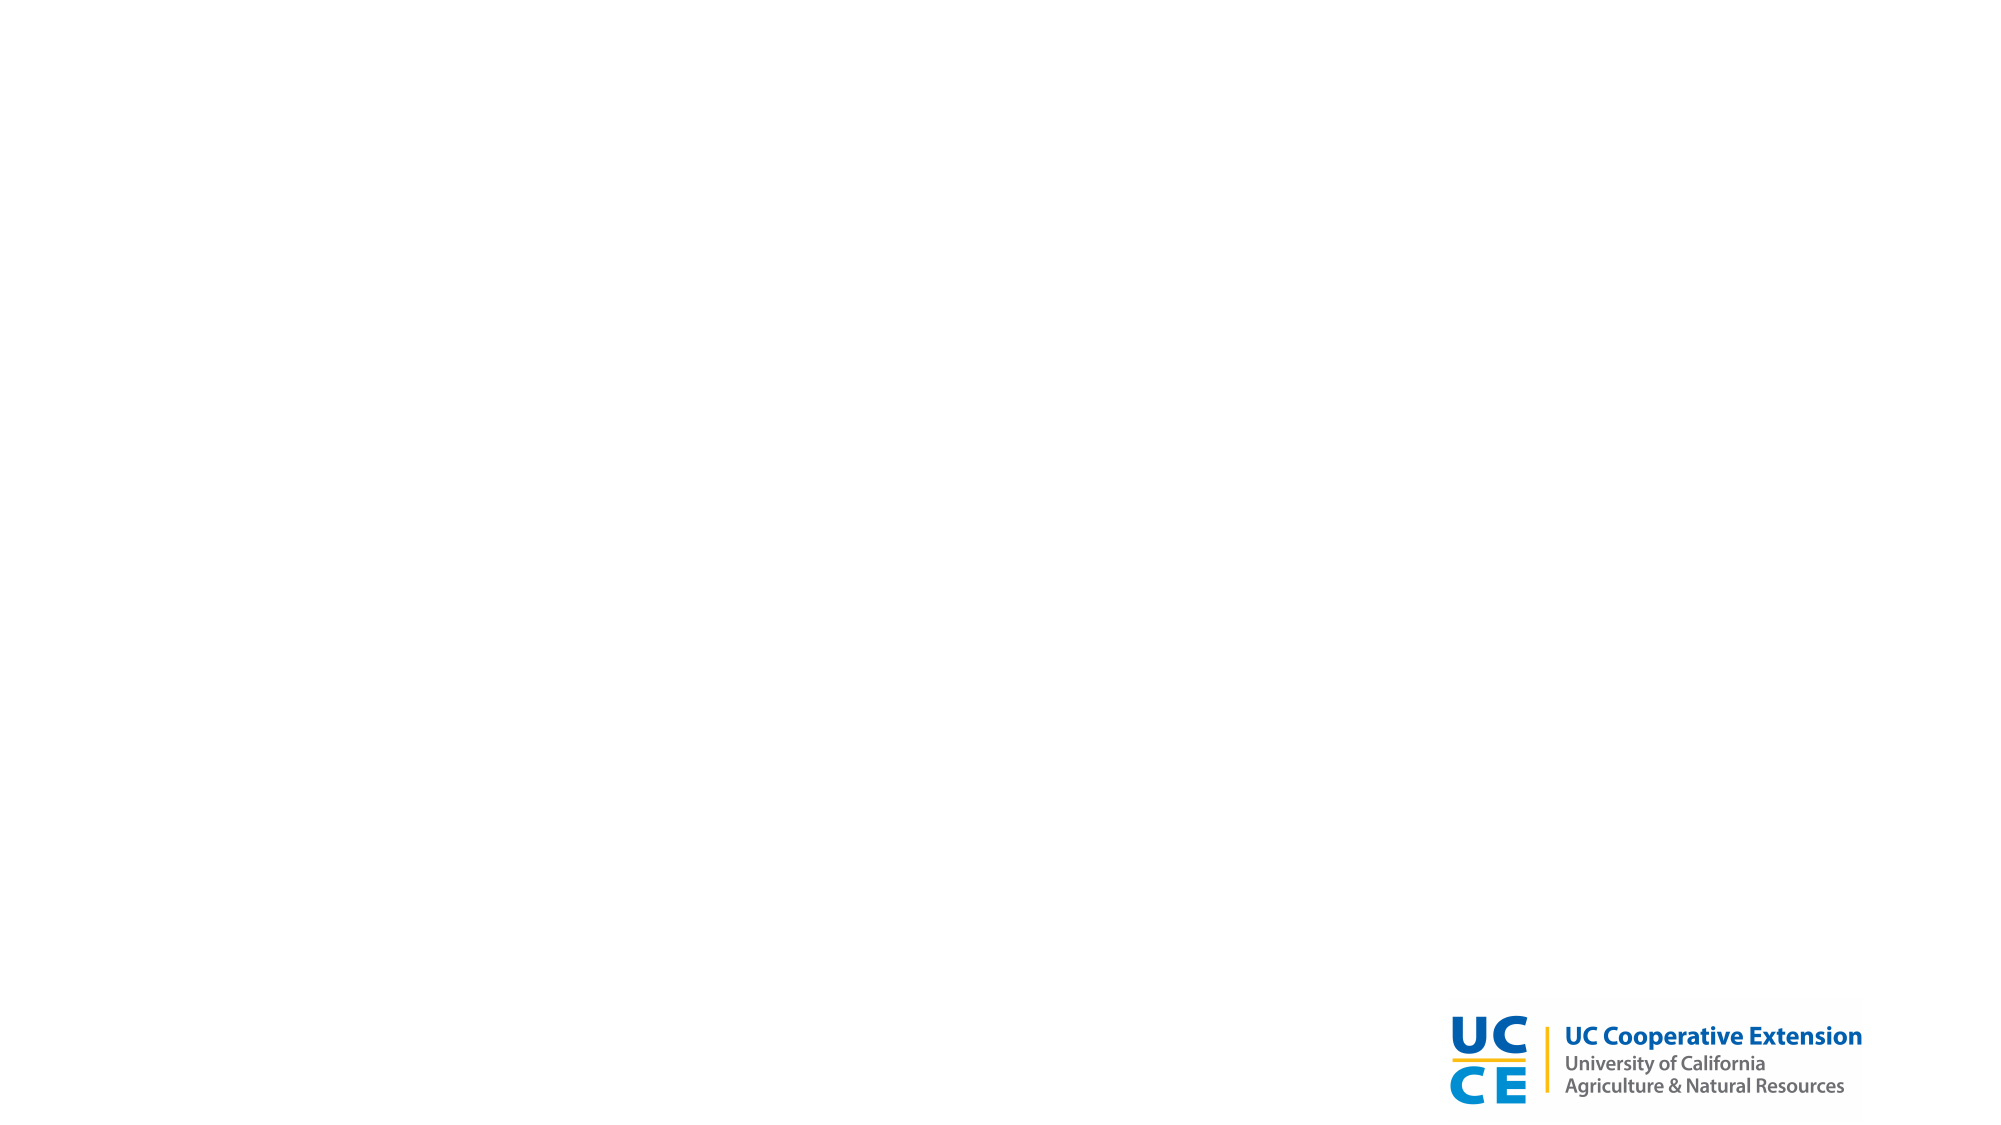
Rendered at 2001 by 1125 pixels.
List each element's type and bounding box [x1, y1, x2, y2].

picture [1449, 998, 1863, 1122]
